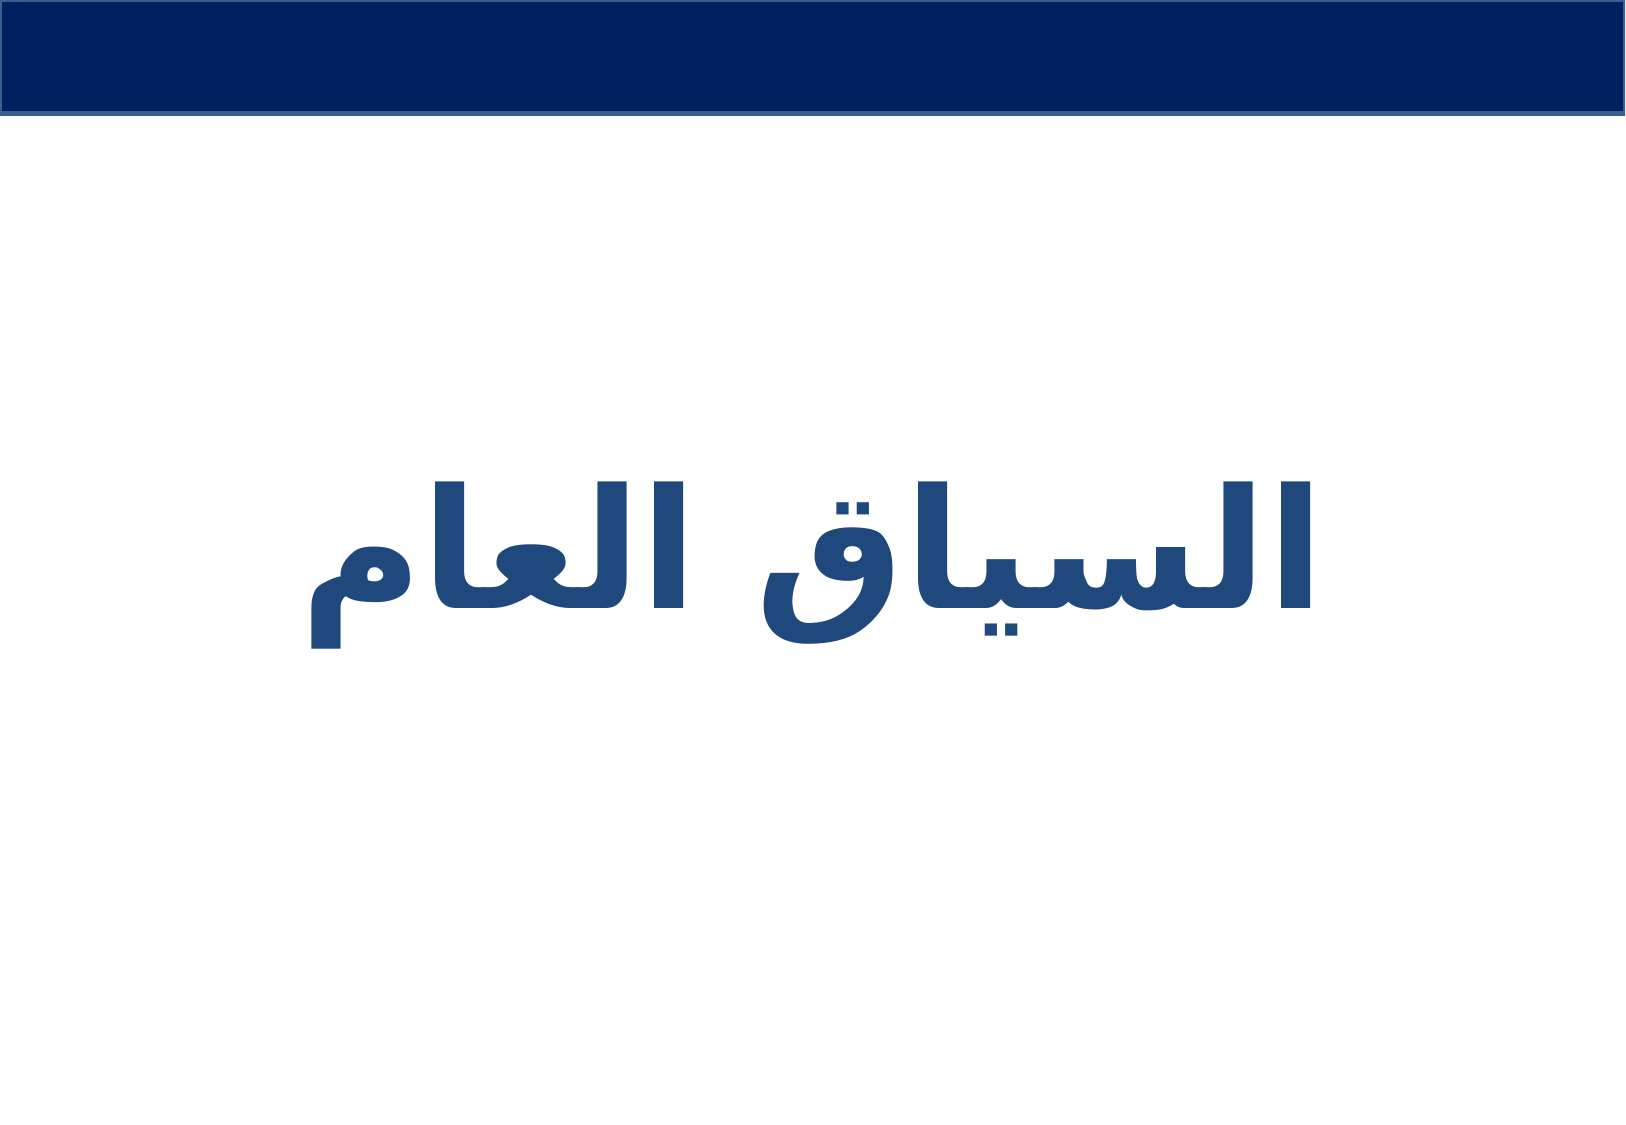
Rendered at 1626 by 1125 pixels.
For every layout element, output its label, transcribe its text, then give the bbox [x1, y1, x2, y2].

list السياق العام [81, 487, 1544, 1125]
